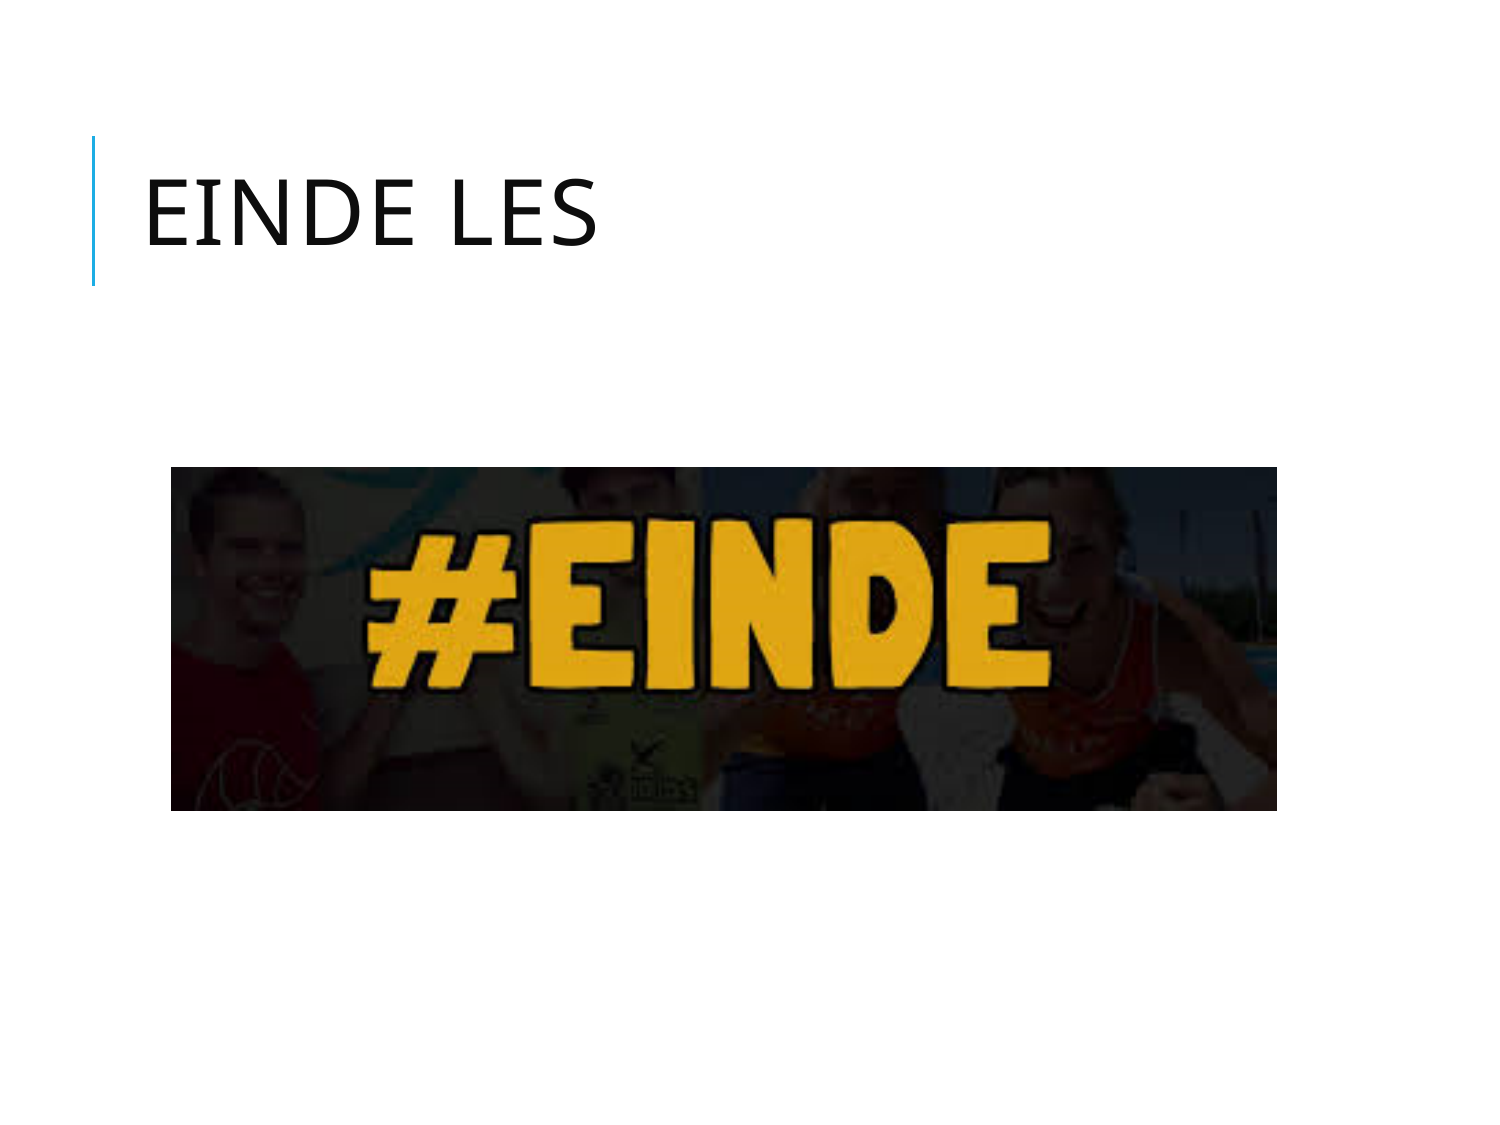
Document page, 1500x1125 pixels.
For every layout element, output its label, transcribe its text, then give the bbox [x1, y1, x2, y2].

title Einde Les [126, 96, 1322, 342]
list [171, 467, 1277, 811]
